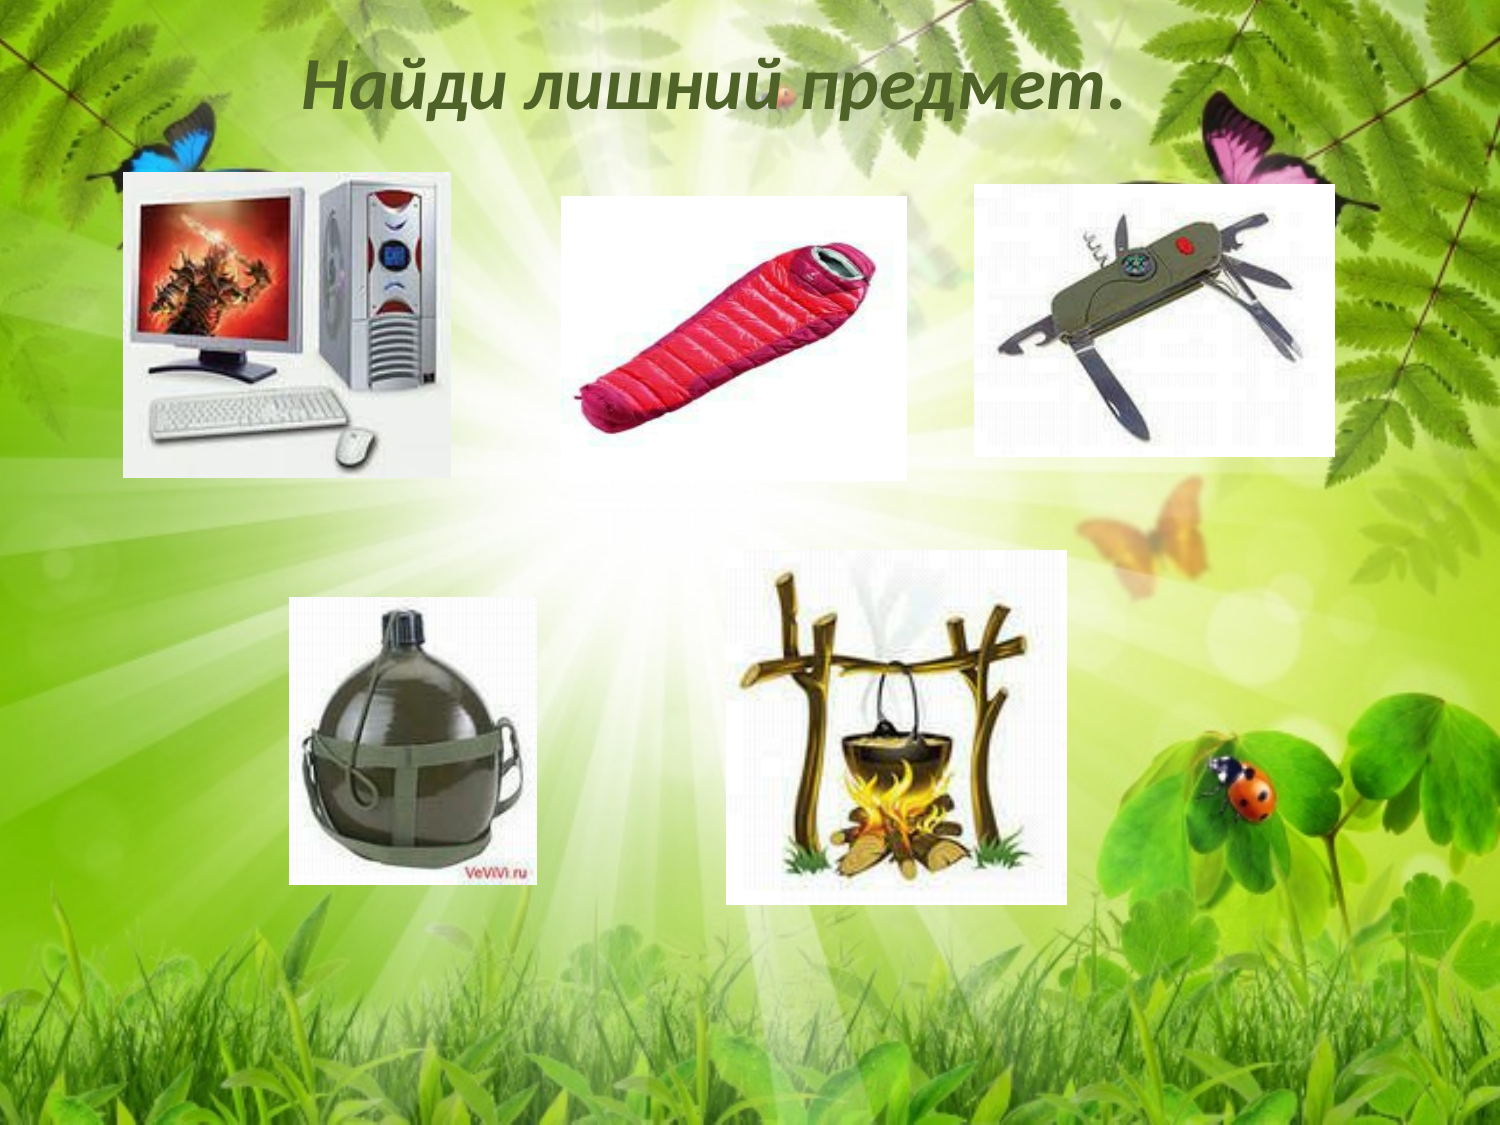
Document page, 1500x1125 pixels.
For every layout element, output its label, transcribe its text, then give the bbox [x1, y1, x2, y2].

title Найди лишний предмет. [194, 45, 1235, 114]
picture [0, 0, 1500, 1125]
